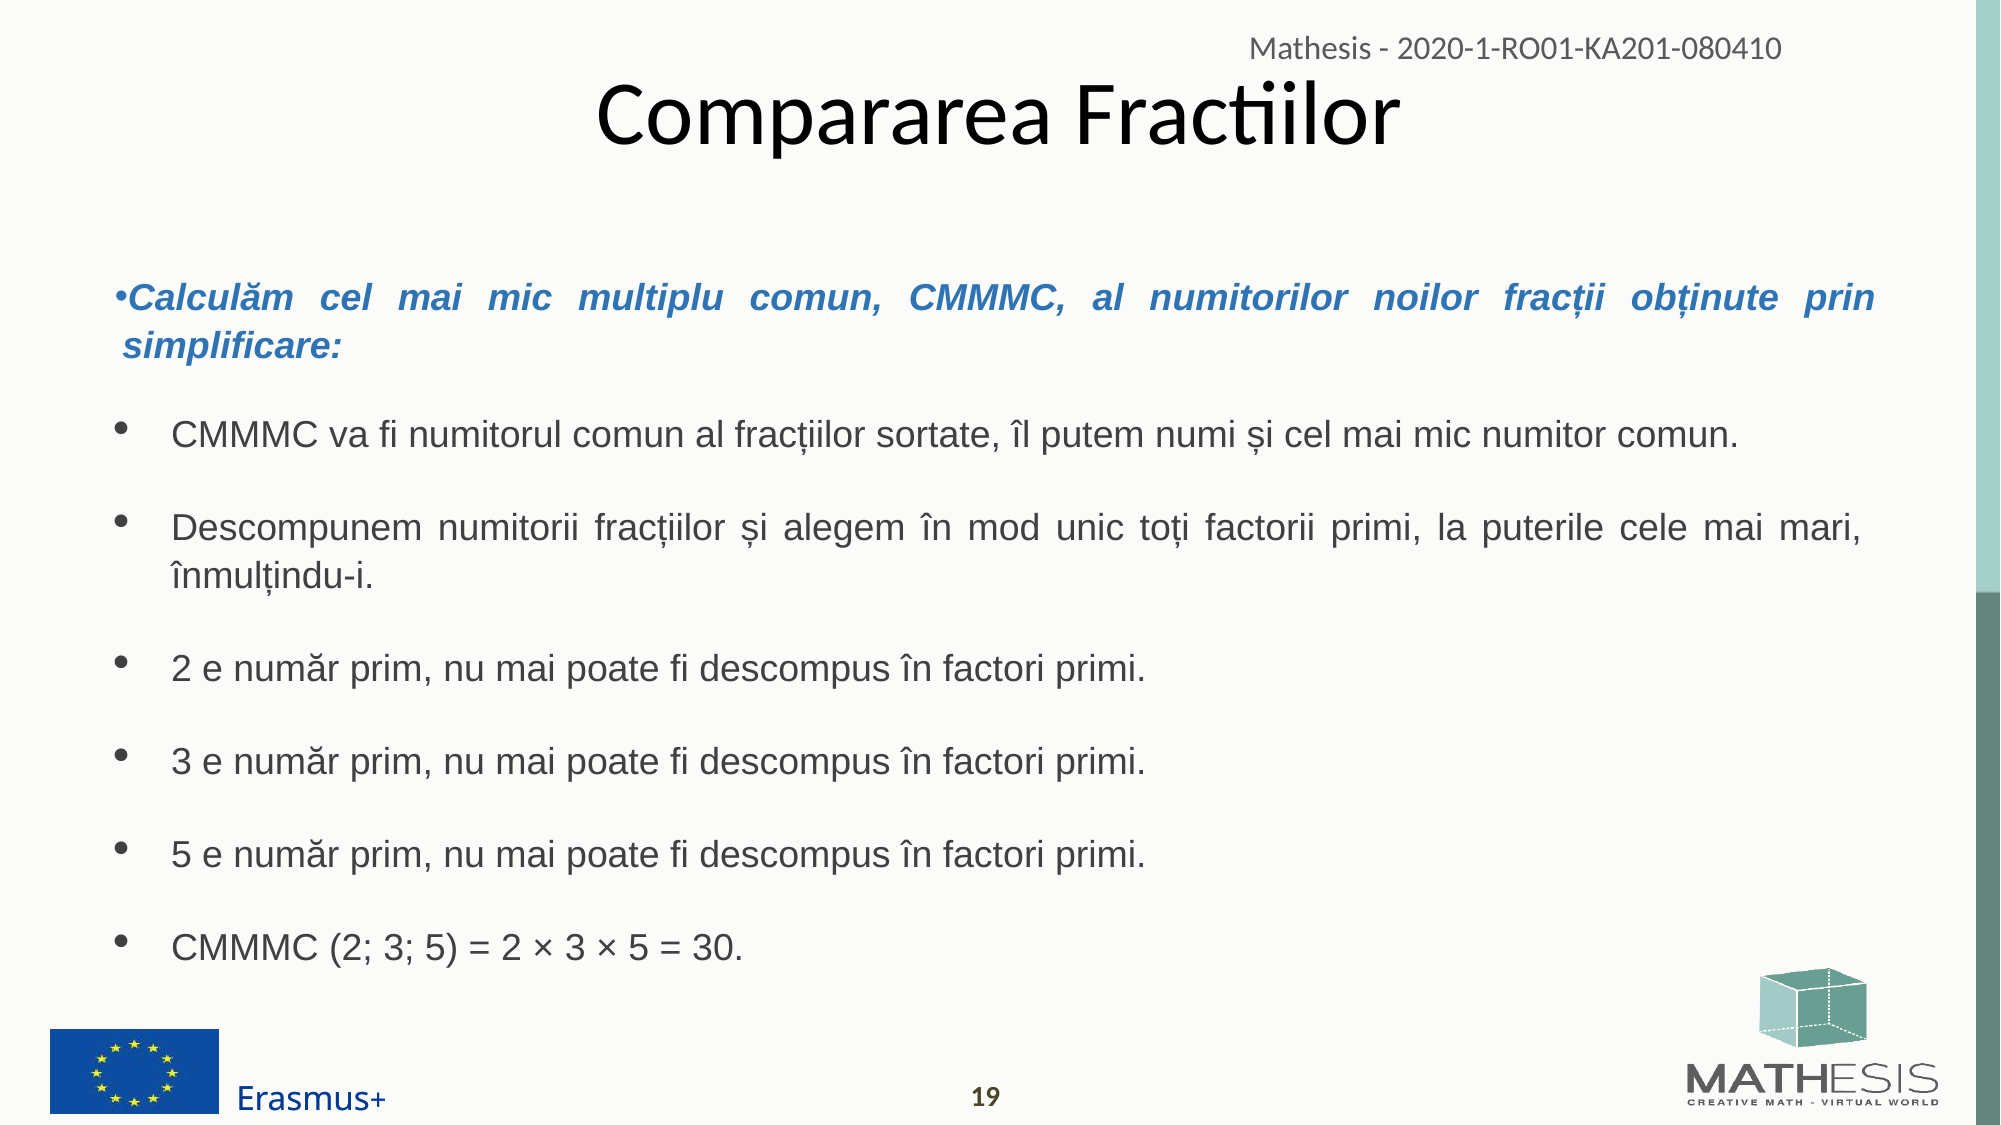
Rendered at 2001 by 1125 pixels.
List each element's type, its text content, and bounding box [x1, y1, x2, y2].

picture [50, 1029, 219, 1114]
list Calculăm cel mai mic multiplu comun, CMMMC, al numitorilor noilor fracții obținute prin simplificare: CMMMC va fi numitorul comun al fracțiilor sortate, îl putem numi și cel mai mic numitor comun. Descompunem numitorii fracțiilor și alegem în mod unic toți factorii primi, la puterile cele mai mari, înmulțindu-i. 2 e număr prim, nu mai poate fi descompus în factori primi. 3 e număr prim, nu mai poate fi descompus în factori primi. 5 e număr prim, nu mai poate fi descompus în factori primi. CMMMC (2; 3; 5) = 2 × 3 × 5 = 30. [99, 262, 1900, 1005]
title Compararea Fractiilor [99, 45, 1900, 233]
